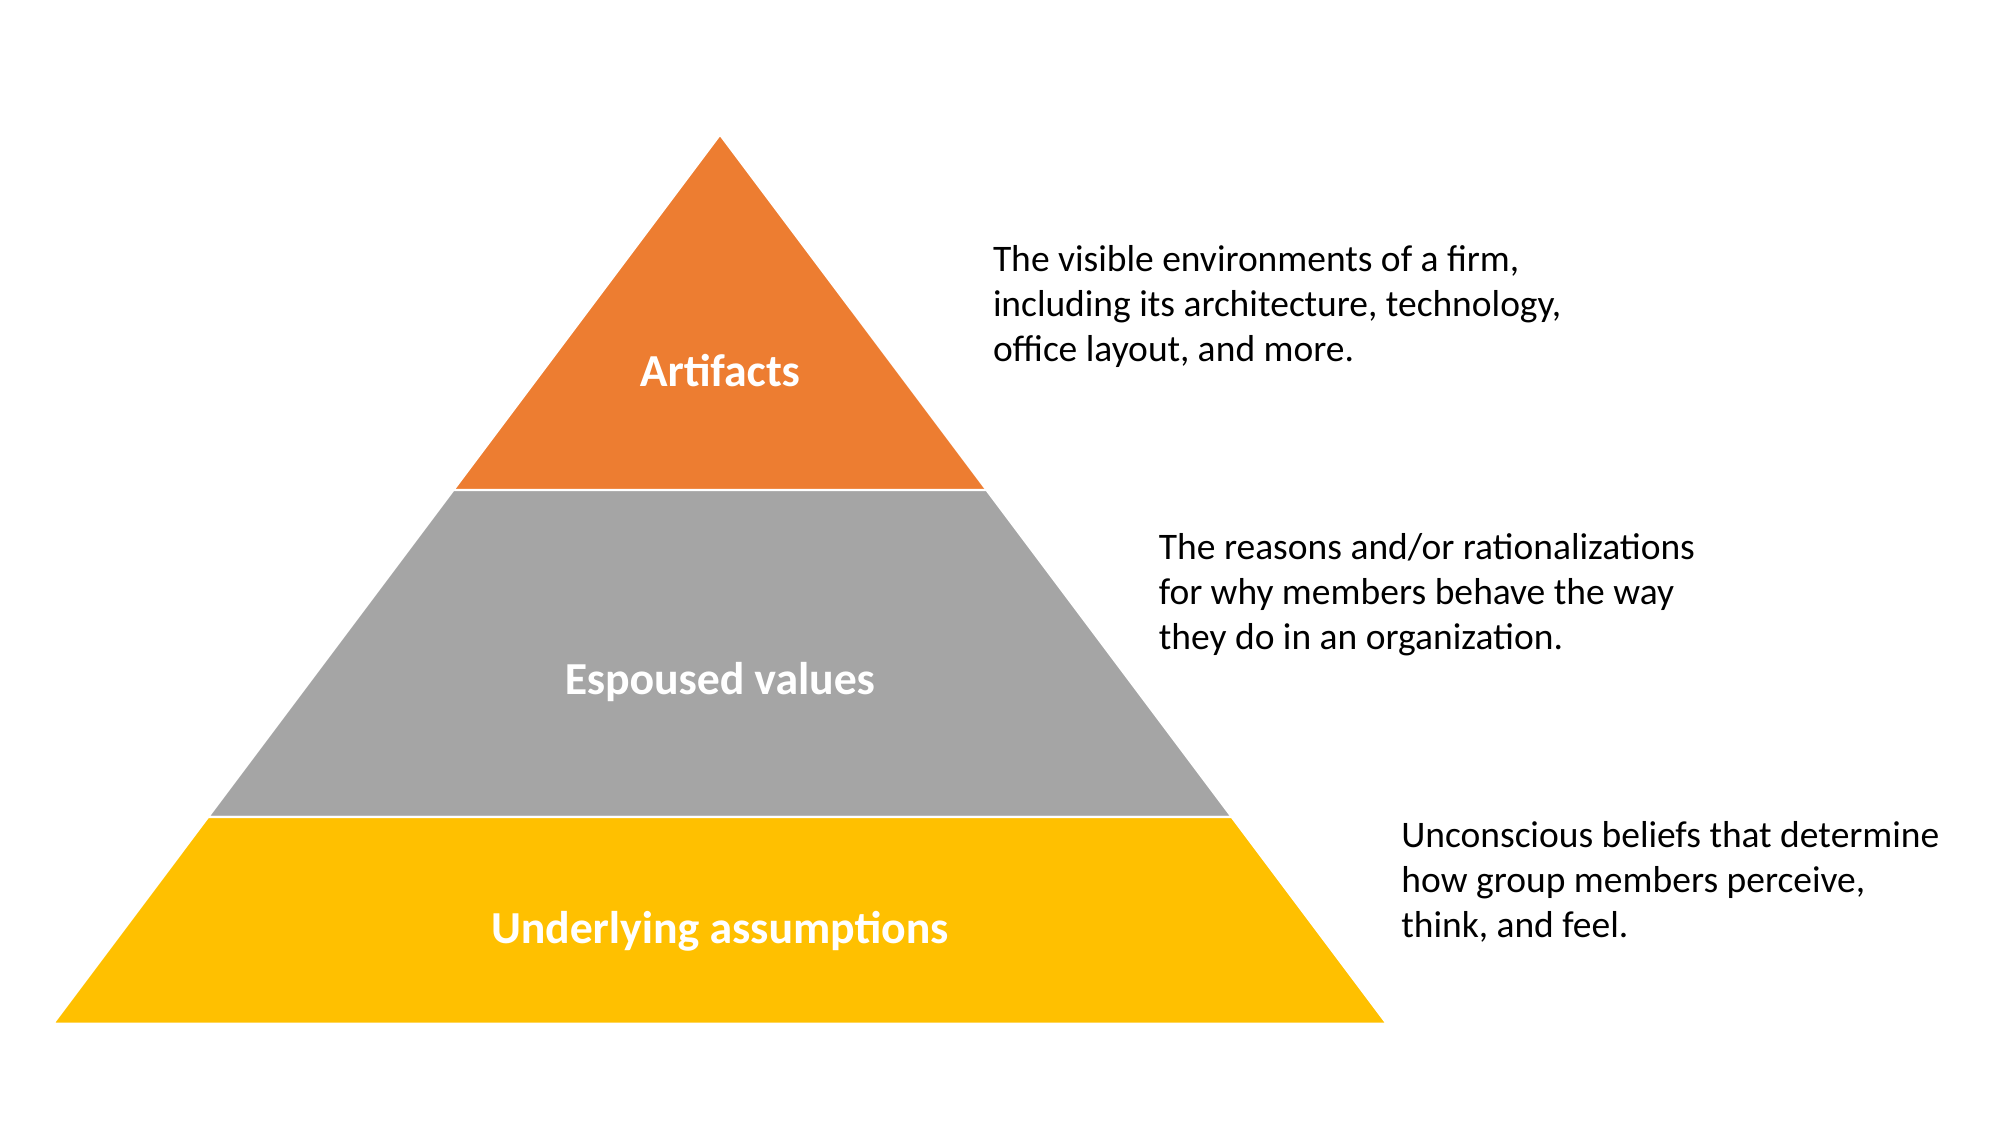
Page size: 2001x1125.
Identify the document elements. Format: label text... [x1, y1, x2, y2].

text_box Unconscious beliefs that determine how group members perceive, think, and feel. [1387, 803, 1963, 953]
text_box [53, 134, 1387, 1024]
text_box The reasons and/or rationalizations for why members behave the way they do in an organization. [1387, 514, 1749, 665]
text_box The visible environments of a firm, including its architecture, technology, office layout, and more. [1387, 226, 1584, 377]
